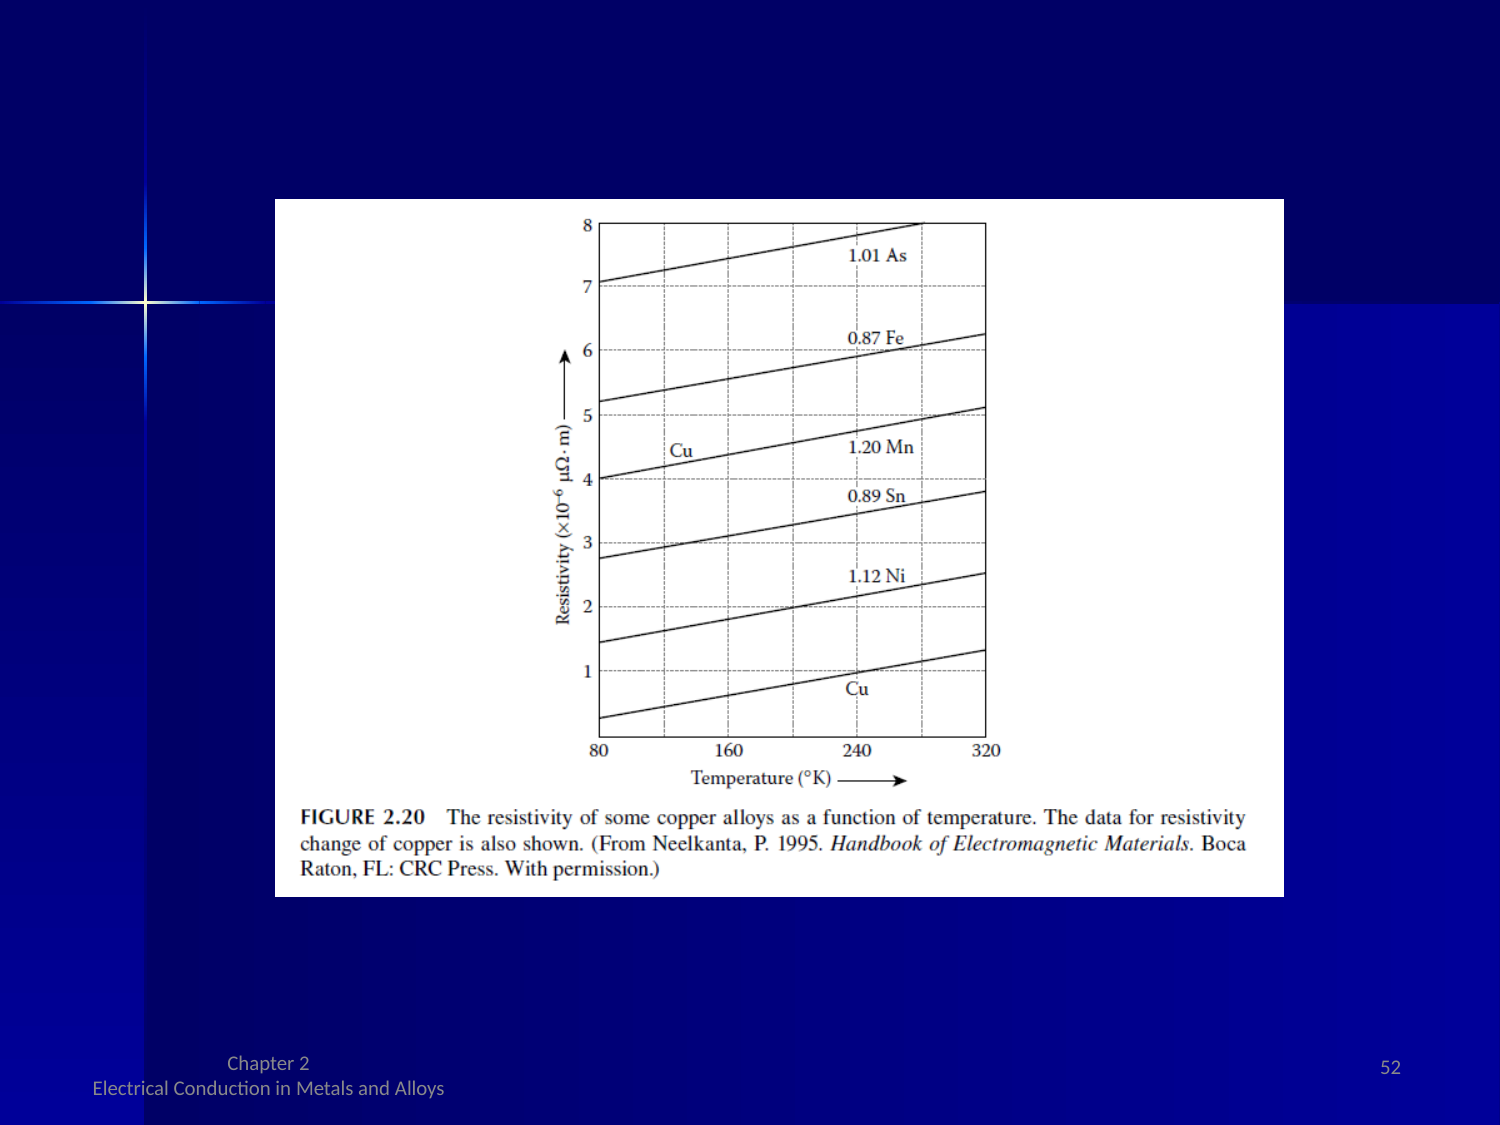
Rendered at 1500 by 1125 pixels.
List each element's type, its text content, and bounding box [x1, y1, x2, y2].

picture [274, 199, 1284, 897]
slide_number Chapter 2 Electrical Conduction in Metals and Alloys [74, 1037, 463, 1113]
